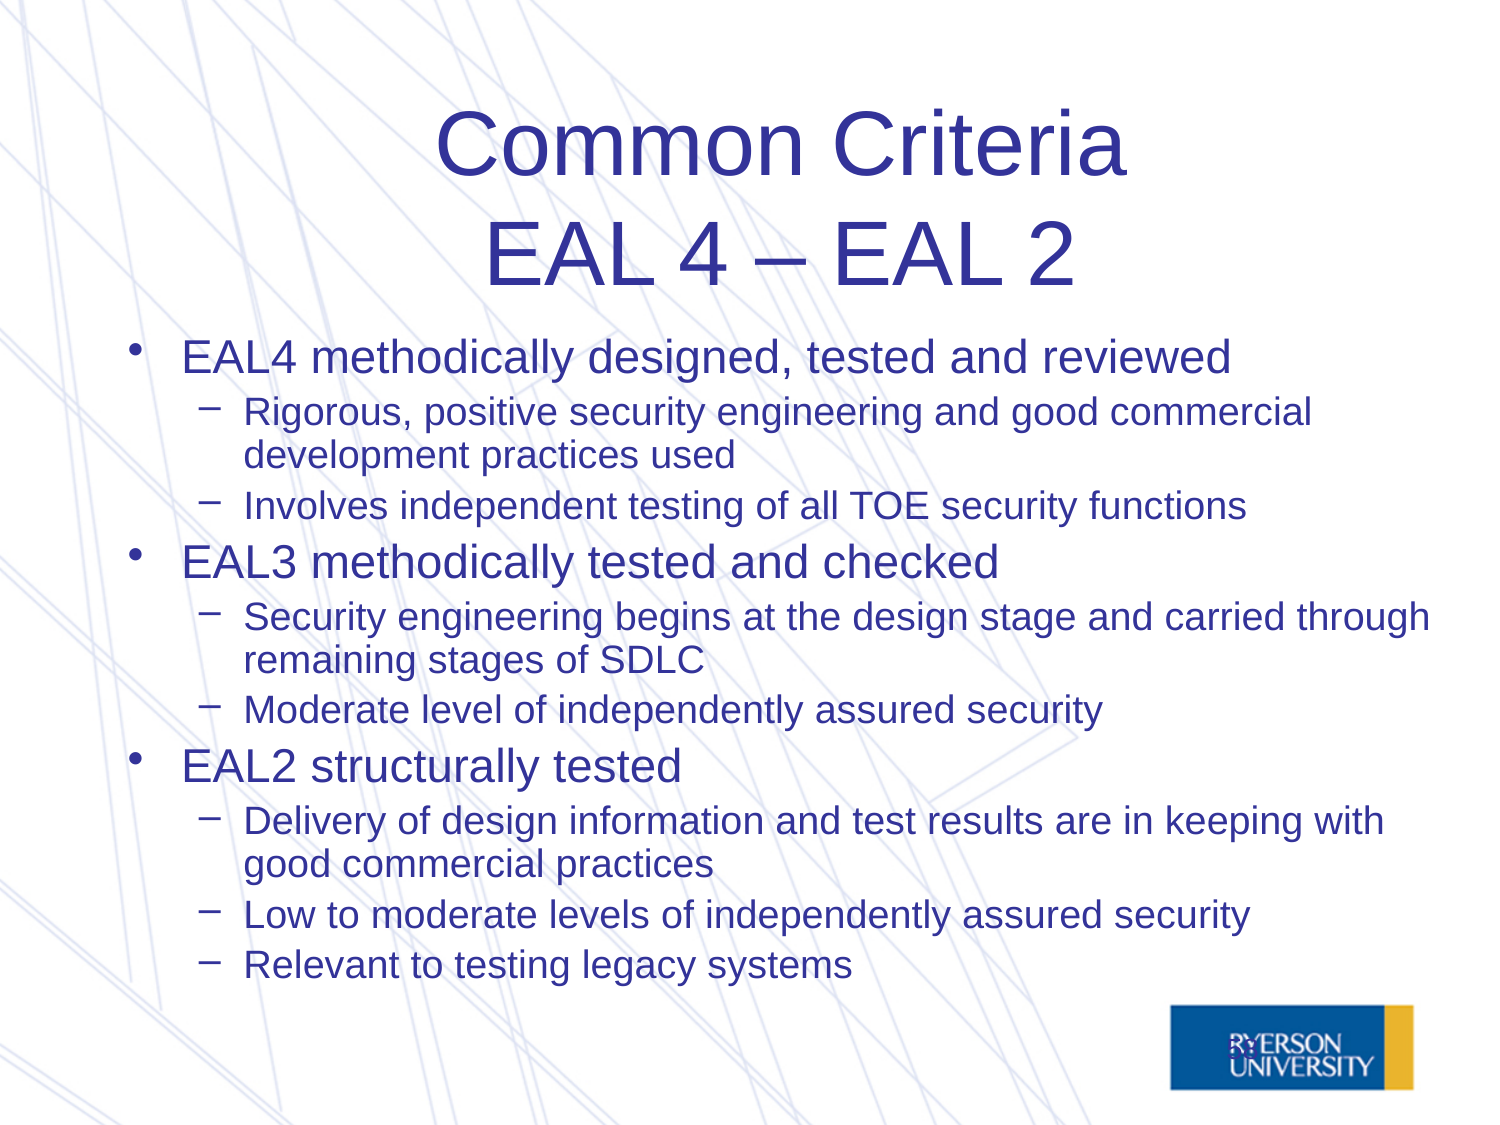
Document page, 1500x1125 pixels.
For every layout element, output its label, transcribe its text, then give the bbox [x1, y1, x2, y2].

picture [0, 0, 1500, 1125]
list EAL4 methodically designed, tested and reviewed Rigorous, positive security engineering and good commercial development practices used Involves independent testing of all TOE security functions EAL3 methodically tested and checked Security engineering begins at the design stage and carried through remaining stages of SDLC Moderate level of independently assured security EAL2 structurally tested Delivery of design information and test results are in keeping with good commercial practices Low to moderate levels of independently assured security Relevant to testing legacy systems [112, 324, 1451, 1001]
title Common Criteria EAL 4 – EAL 2 [112, 99, 1451, 288]
slide_number 58 [1198, 1022, 1275, 1102]
